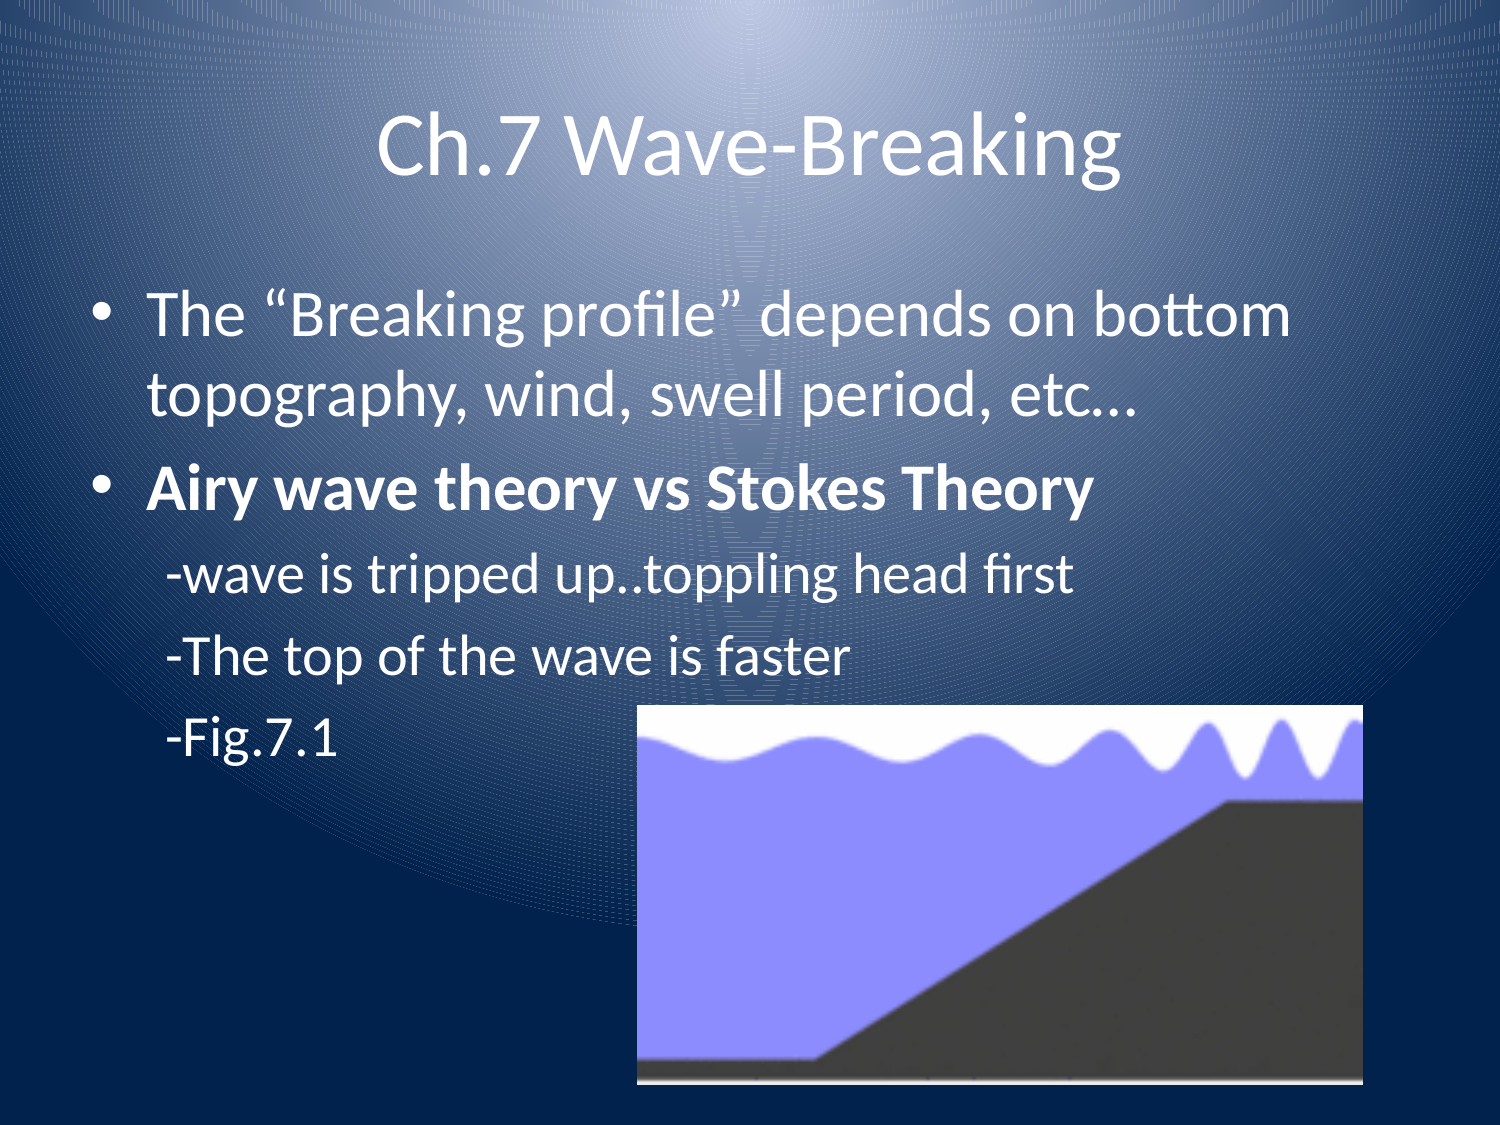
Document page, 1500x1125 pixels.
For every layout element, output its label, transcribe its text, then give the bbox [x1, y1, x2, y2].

picture [637, 705, 1363, 1085]
list The “Breaking profile” depends on bottom topography, wind, swell period, etc… Airy wave theory vs Stokes Theory -wave is tripped up..toppling head first -The top of the wave is faster -Fig.7.1 [75, 262, 1425, 1005]
title Ch.7 Wave-Breaking [75, 45, 1425, 233]
